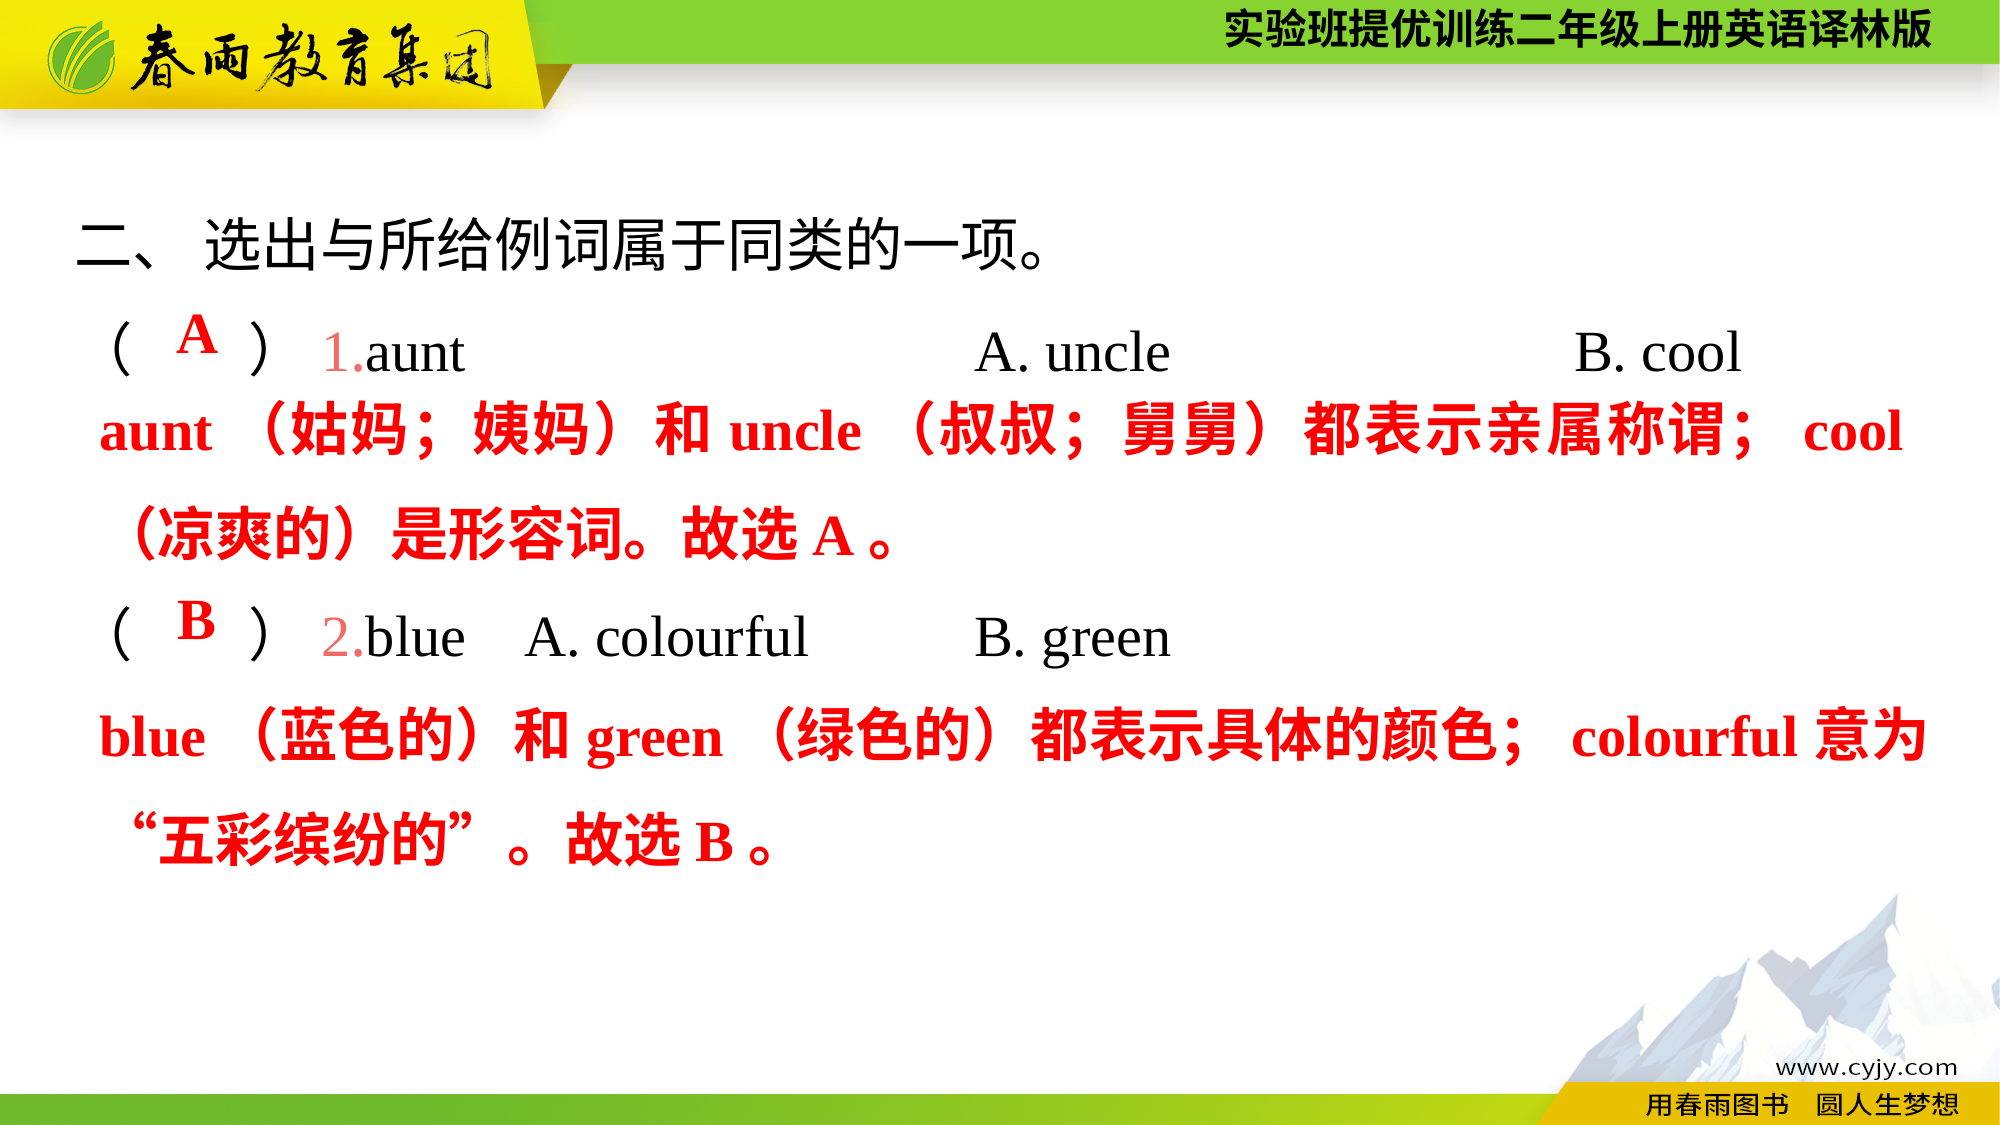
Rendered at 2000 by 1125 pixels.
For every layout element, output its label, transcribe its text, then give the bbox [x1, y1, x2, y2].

text_box blue（蓝色的）和green（绿色的）都表示具体的颜色；colourful意为“五彩缤纷的”。故选B。 [84, 655, 1945, 881]
list 二、 选出与所给例词属于同类的一项。 （ ）1.aunt A. uncle B. cool （ ）2.blue A. colourful B. green [59, 165, 1944, 681]
picture [0, 0, 2000, 1125]
text_box B [162, 574, 232, 659]
text_box A [161, 287, 234, 349]
text_box aunt（姑妈；姨妈）和uncle（叔叔；舅舅）都表示亲属称谓；cool（凉爽的）是形容词。故选A。 [84, 349, 1933, 575]
